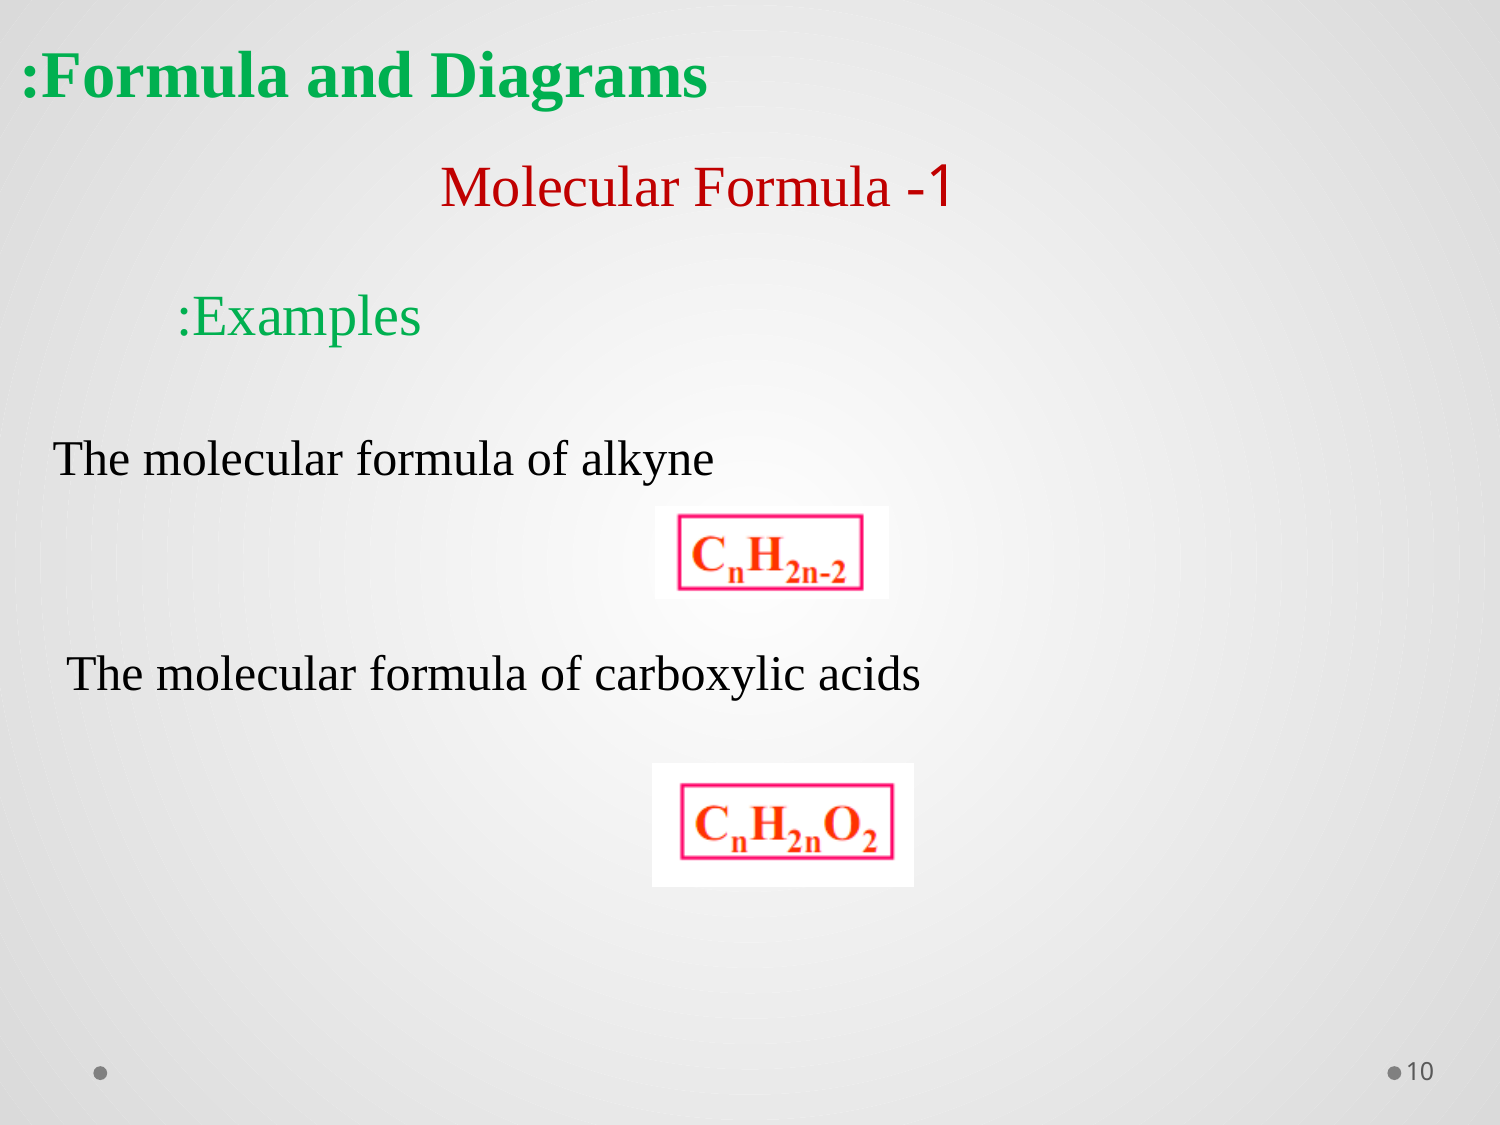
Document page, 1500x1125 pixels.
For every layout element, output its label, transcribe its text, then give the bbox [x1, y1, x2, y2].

slide_number 10 [1401, 1042, 1494, 1103]
picture [652, 762, 914, 887]
picture [655, 506, 889, 600]
text_box Formula and Diagrams: [4, 23, 725, 119]
text_box The molecular formula of alkyne [25, 418, 730, 494]
text_box The molecular formula of carboxylic acids [38, 633, 937, 709]
text_box 1- Molecular Formula [269, 140, 973, 226]
text_box Examples: [161, 269, 437, 355]
